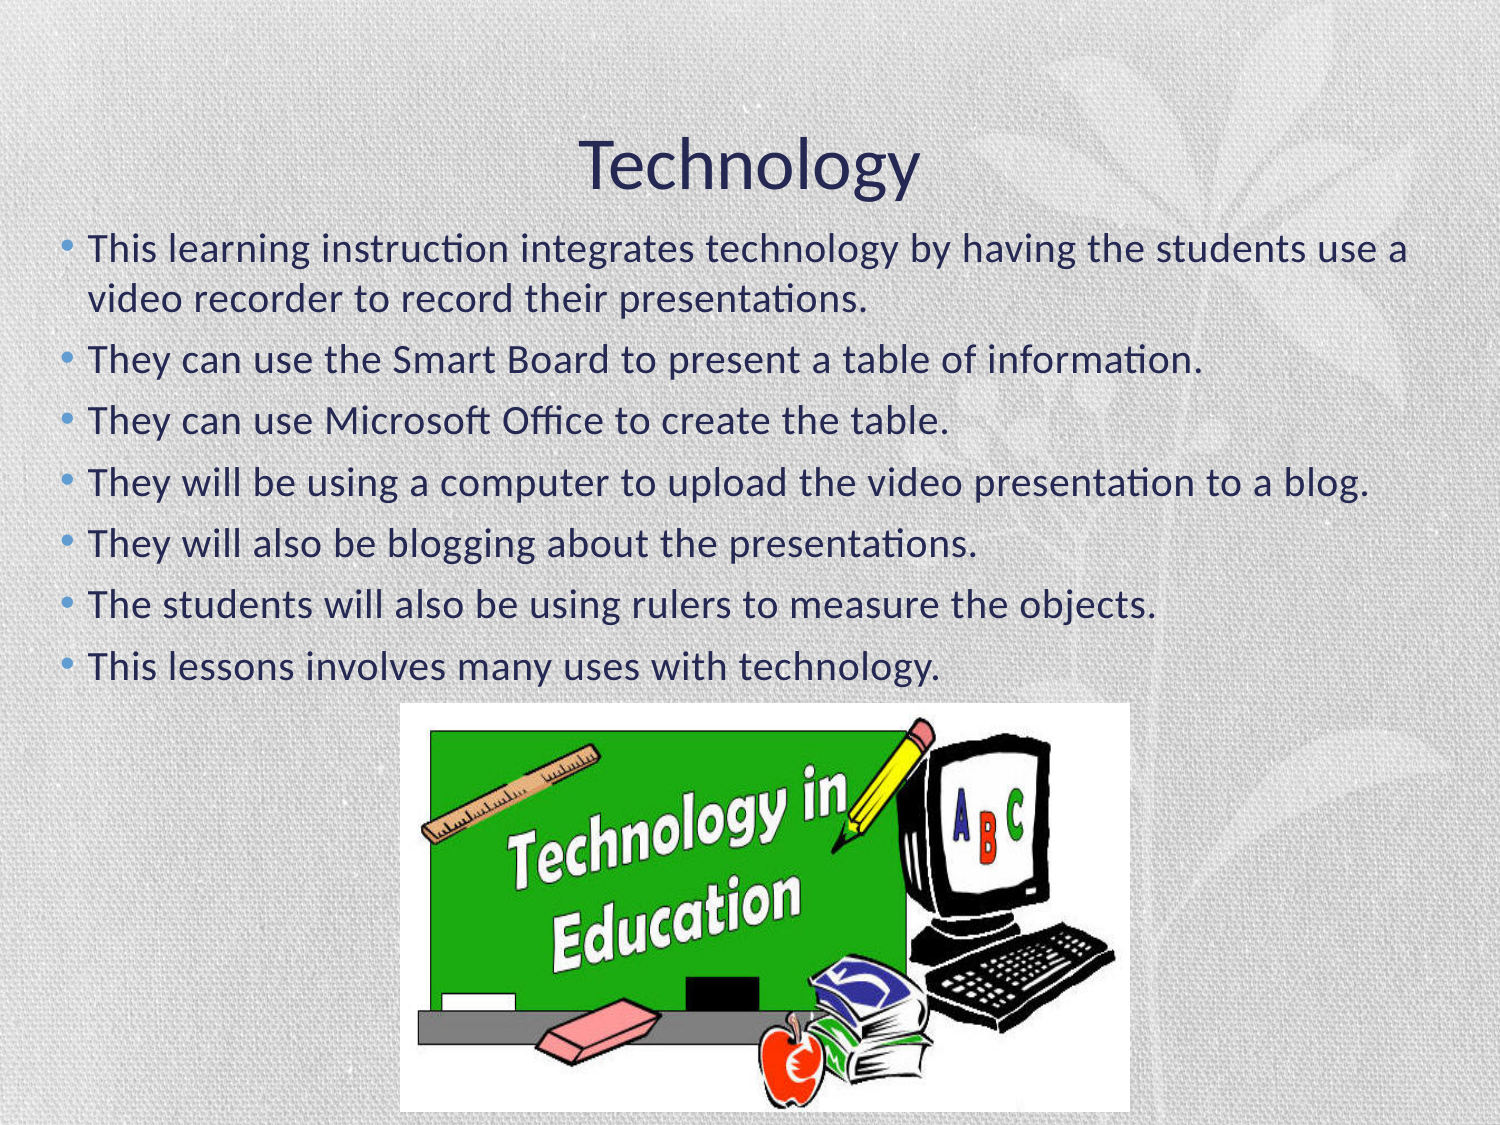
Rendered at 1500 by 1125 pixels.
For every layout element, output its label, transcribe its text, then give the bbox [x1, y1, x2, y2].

title Technology [45, 37, 1455, 213]
list This learning instruction integrates technology by having the students use a video recorder to record their presentations. They can use the Smart Board to present a table of information. They can use Microsoft Office to create the table. They will be using a computer to upload the video presentation to a blog. They will also be blogging about the presentations. The students will also be using rulers to measure the objects. This lessons involves many uses with technology. [45, 213, 1455, 704]
picture [400, 703, 1130, 1113]
